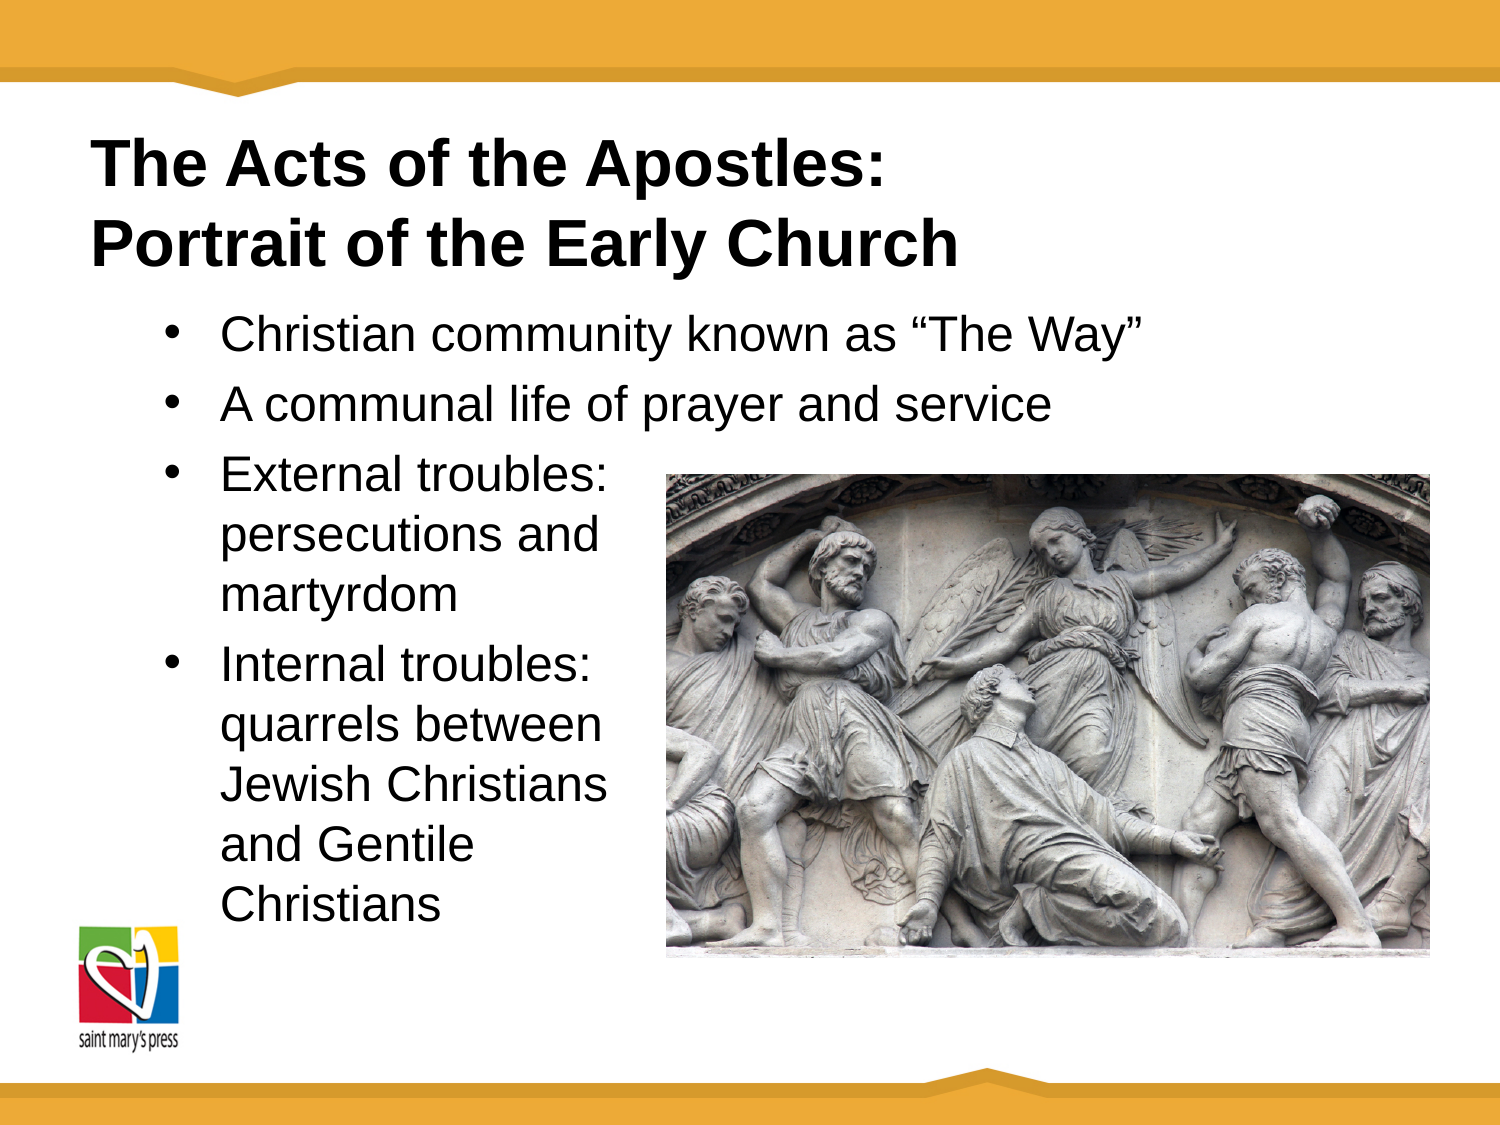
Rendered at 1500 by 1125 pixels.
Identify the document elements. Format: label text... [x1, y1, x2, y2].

list Christian community known as “The Way” A communal life of prayer and service External troubles: persecutions and martyrdom Internal troubles: quarrels between Jewish Christians and Gentile Christians [148, 293, 1425, 988]
title The Acts of the Apostles: Portrait of the Early Church [75, 137, 1463, 263]
picture [0, 0, 1500, 1125]
